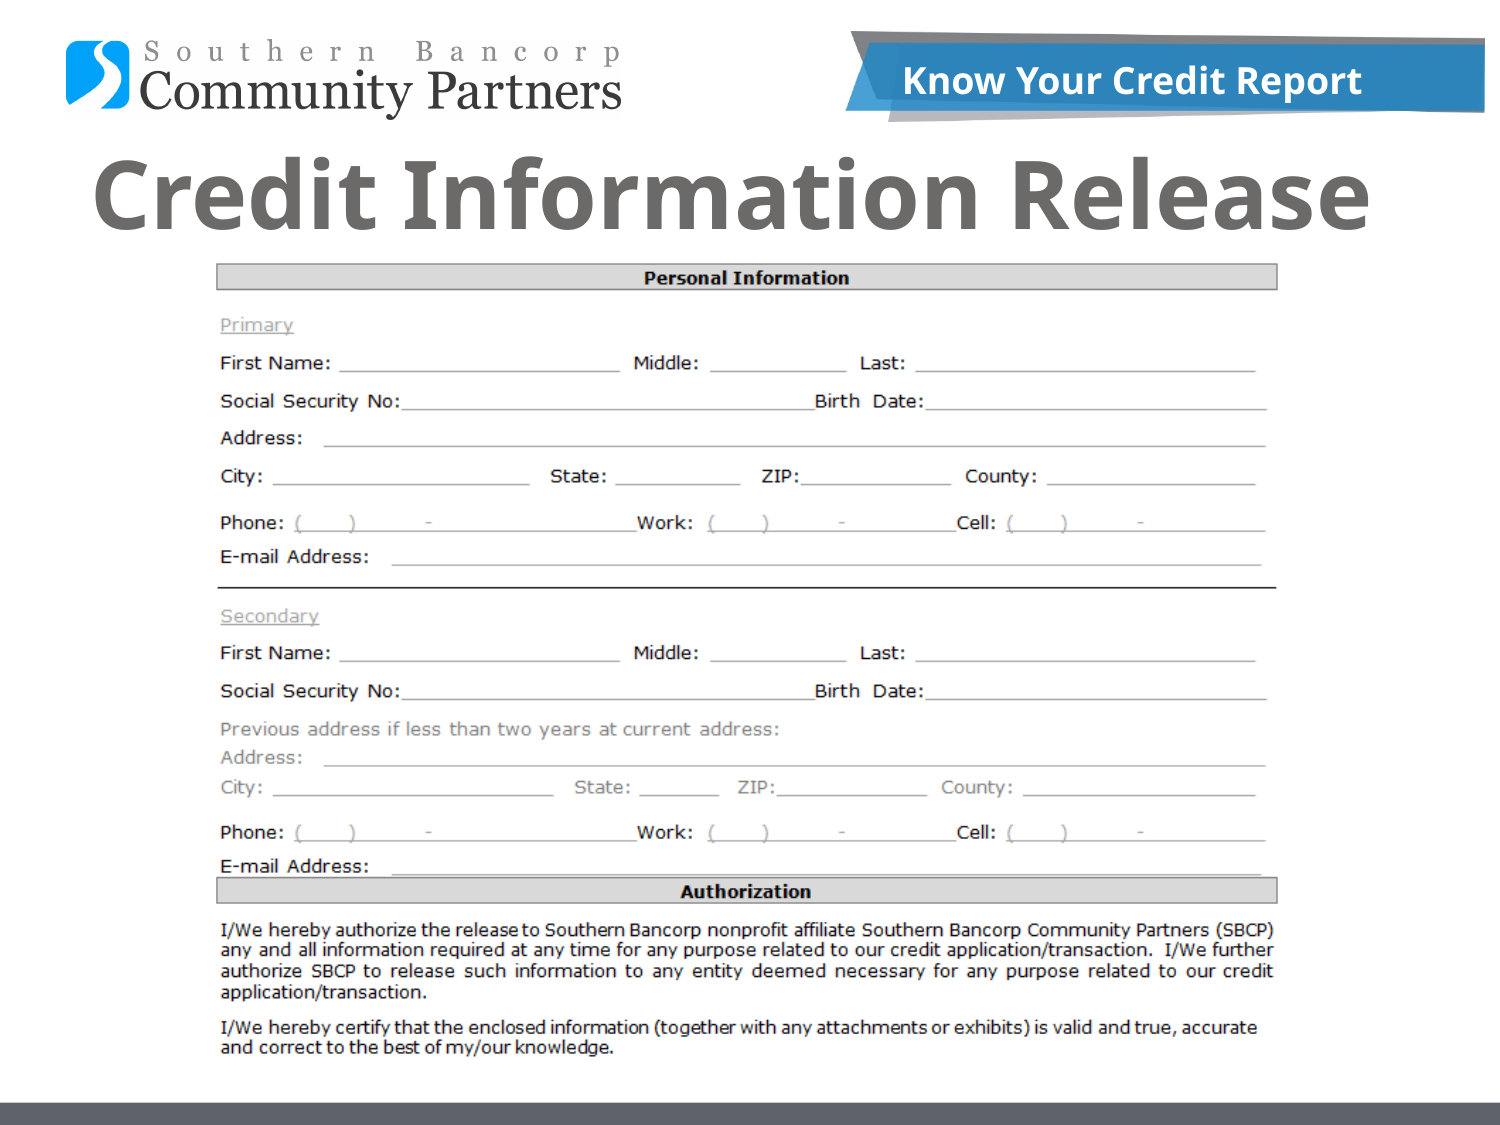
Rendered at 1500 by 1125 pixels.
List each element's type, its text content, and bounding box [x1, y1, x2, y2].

picture [66, 39, 621, 120]
picture [845, 31, 1485, 122]
picture [198, 248, 1302, 1084]
text_box Know Your Credit Report [887, 49, 1469, 110]
title Credit Information Release [75, 127, 1397, 271]
